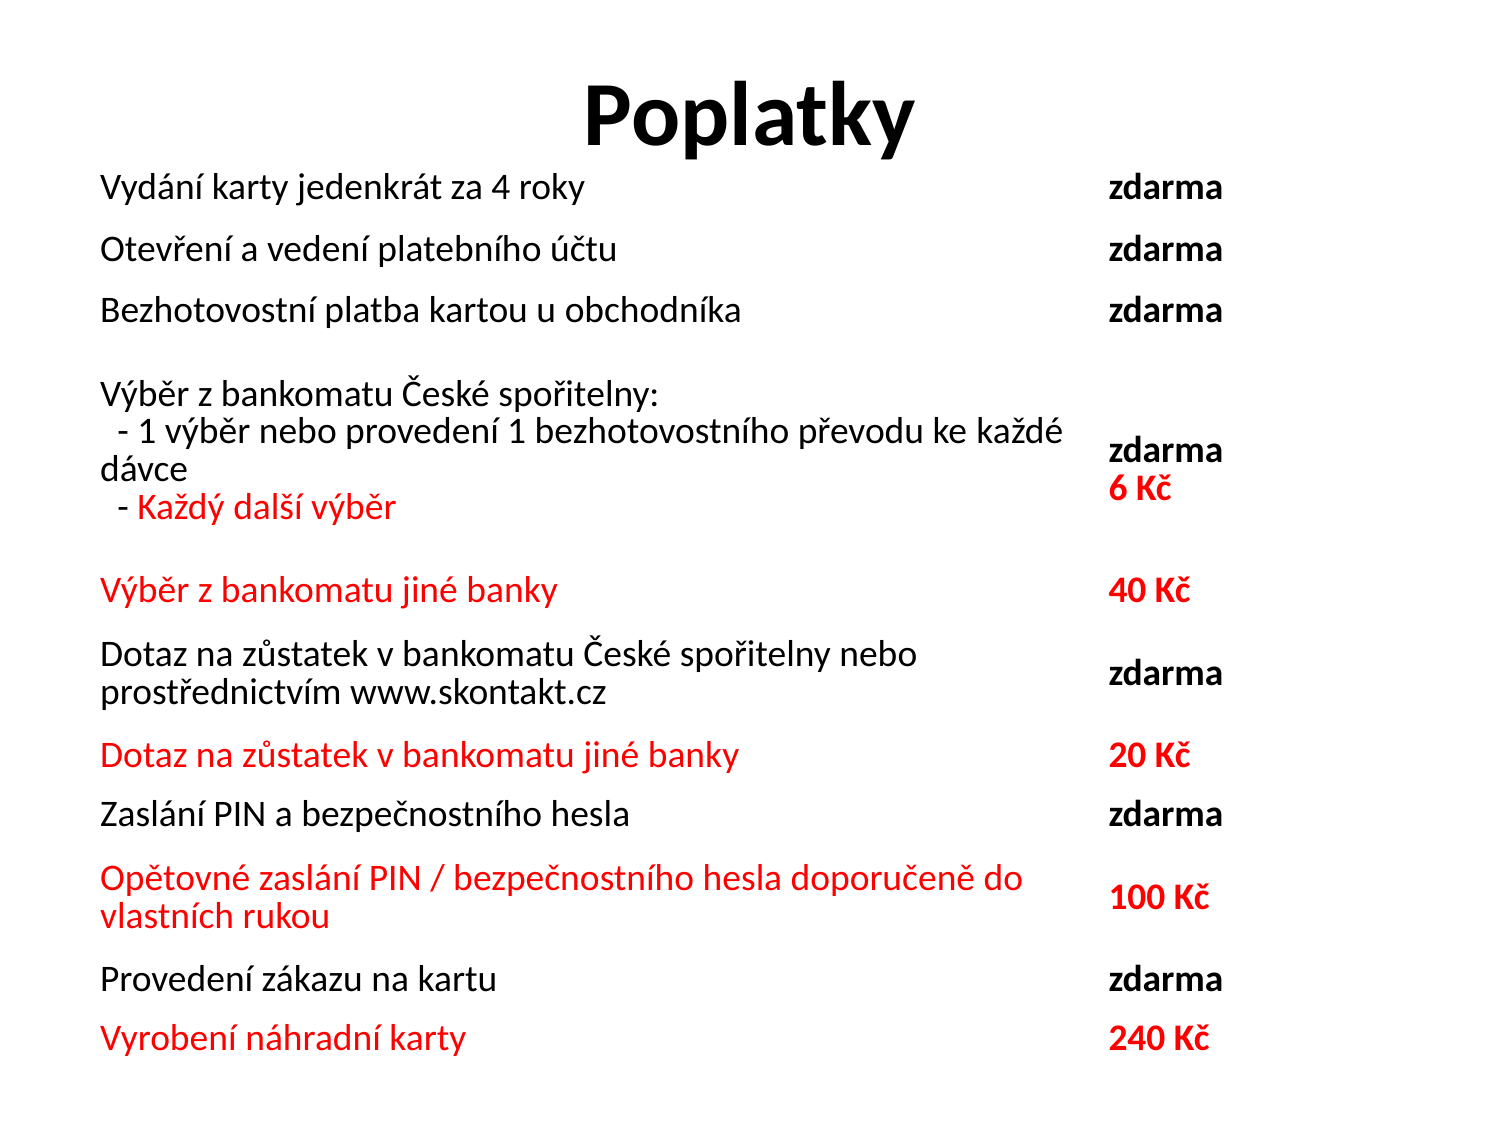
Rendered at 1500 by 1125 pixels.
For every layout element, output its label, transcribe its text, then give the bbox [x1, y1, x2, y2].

table_cell Dotaz na zůstatek v bankomatu České spořitelny nebo prostřednictvím www.skontakt.cz [89, 623, 1097, 729]
table_cell Výběr z bankomatu jiné banky [89, 564, 1097, 623]
table_header zdarma [1097, 161, 1411, 220]
table_cell zdarma [1097, 788, 1411, 847]
table_cell Otevření a vedení platebního účtu [89, 220, 1097, 284]
table_cell Bezhotovostní platba kartou u obchodníka [89, 284, 1097, 343]
table_cell 20 Kč [1097, 729, 1411, 788]
table_cell 240 Kč [1097, 1012, 1411, 1071]
table_cell Výběr z bankomatu České spořitelny: - 1 výběr nebo provedení 1 bezhotovostního převodu ke každé dávce - Každý další výběr [89, 343, 1097, 564]
table_cell zdarma [1097, 623, 1411, 729]
table_cell 40 Kč [1097, 564, 1411, 623]
table_cell Opětovné zaslání PIN / bezpečnostního hesla doporučeně do vlastních rukou [89, 847, 1097, 953]
table_cell Provedení zákazu na kartu [89, 953, 1097, 1012]
title Poplatky [75, 45, 1425, 173]
table_cell Zaslání PIN a bezpečnostního hesla [89, 788, 1097, 847]
table_cell zdarma [1097, 284, 1411, 343]
table_cell zdarma [1097, 220, 1411, 284]
table_cell zdarma [1097, 953, 1411, 1012]
table_cell Vyrobení náhradní karty [89, 1012, 1097, 1071]
table_header Vydání karty jedenkrát za 4 roky [89, 161, 1097, 220]
table_cell zdarma 6 Kč [1097, 343, 1411, 564]
table_cell 100 Kč [1097, 847, 1411, 953]
table_cell Dotaz na zůstatek v bankomatu jiné banky [89, 729, 1097, 788]
